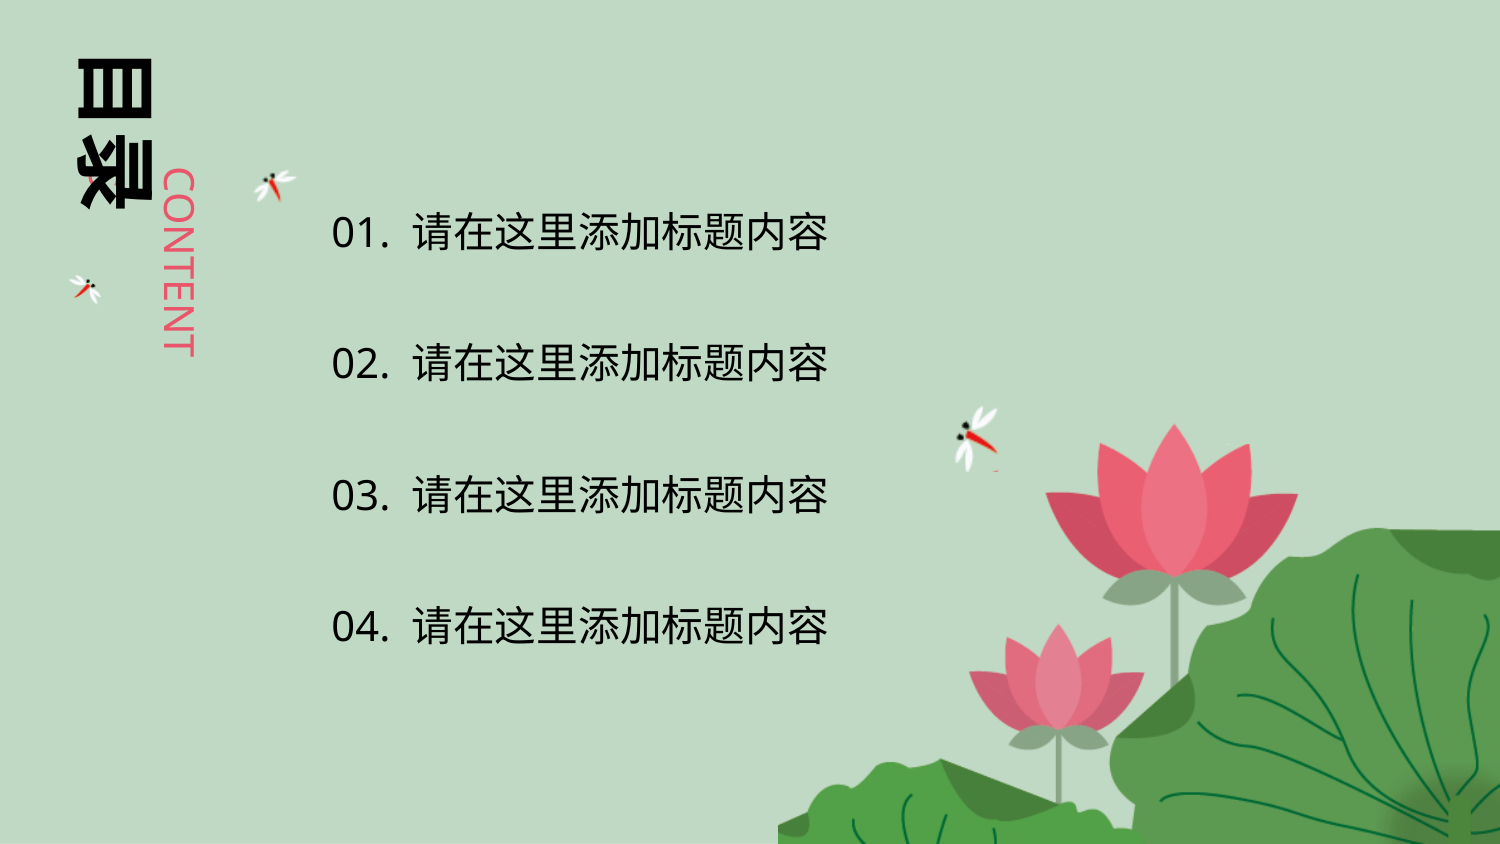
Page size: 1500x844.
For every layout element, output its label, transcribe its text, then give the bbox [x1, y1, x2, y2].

text_box 04. 请在这里添加标题内容 [316, 580, 778, 670]
text_box 02. 请在这里添加标题内容 [316, 317, 899, 407]
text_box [778, 366, 1500, 844]
text_box 01. 请在这里添加标题内容 [316, 186, 899, 275]
text_box 目录 [81, 0, 227, 262]
text_box 03. 请在这里添加标题内容 [316, 449, 778, 538]
picture [58, 264, 122, 319]
text_box CONTENTS [94, 152, 239, 377]
picture [238, 154, 332, 235]
picture [934, 388, 1011, 472]
